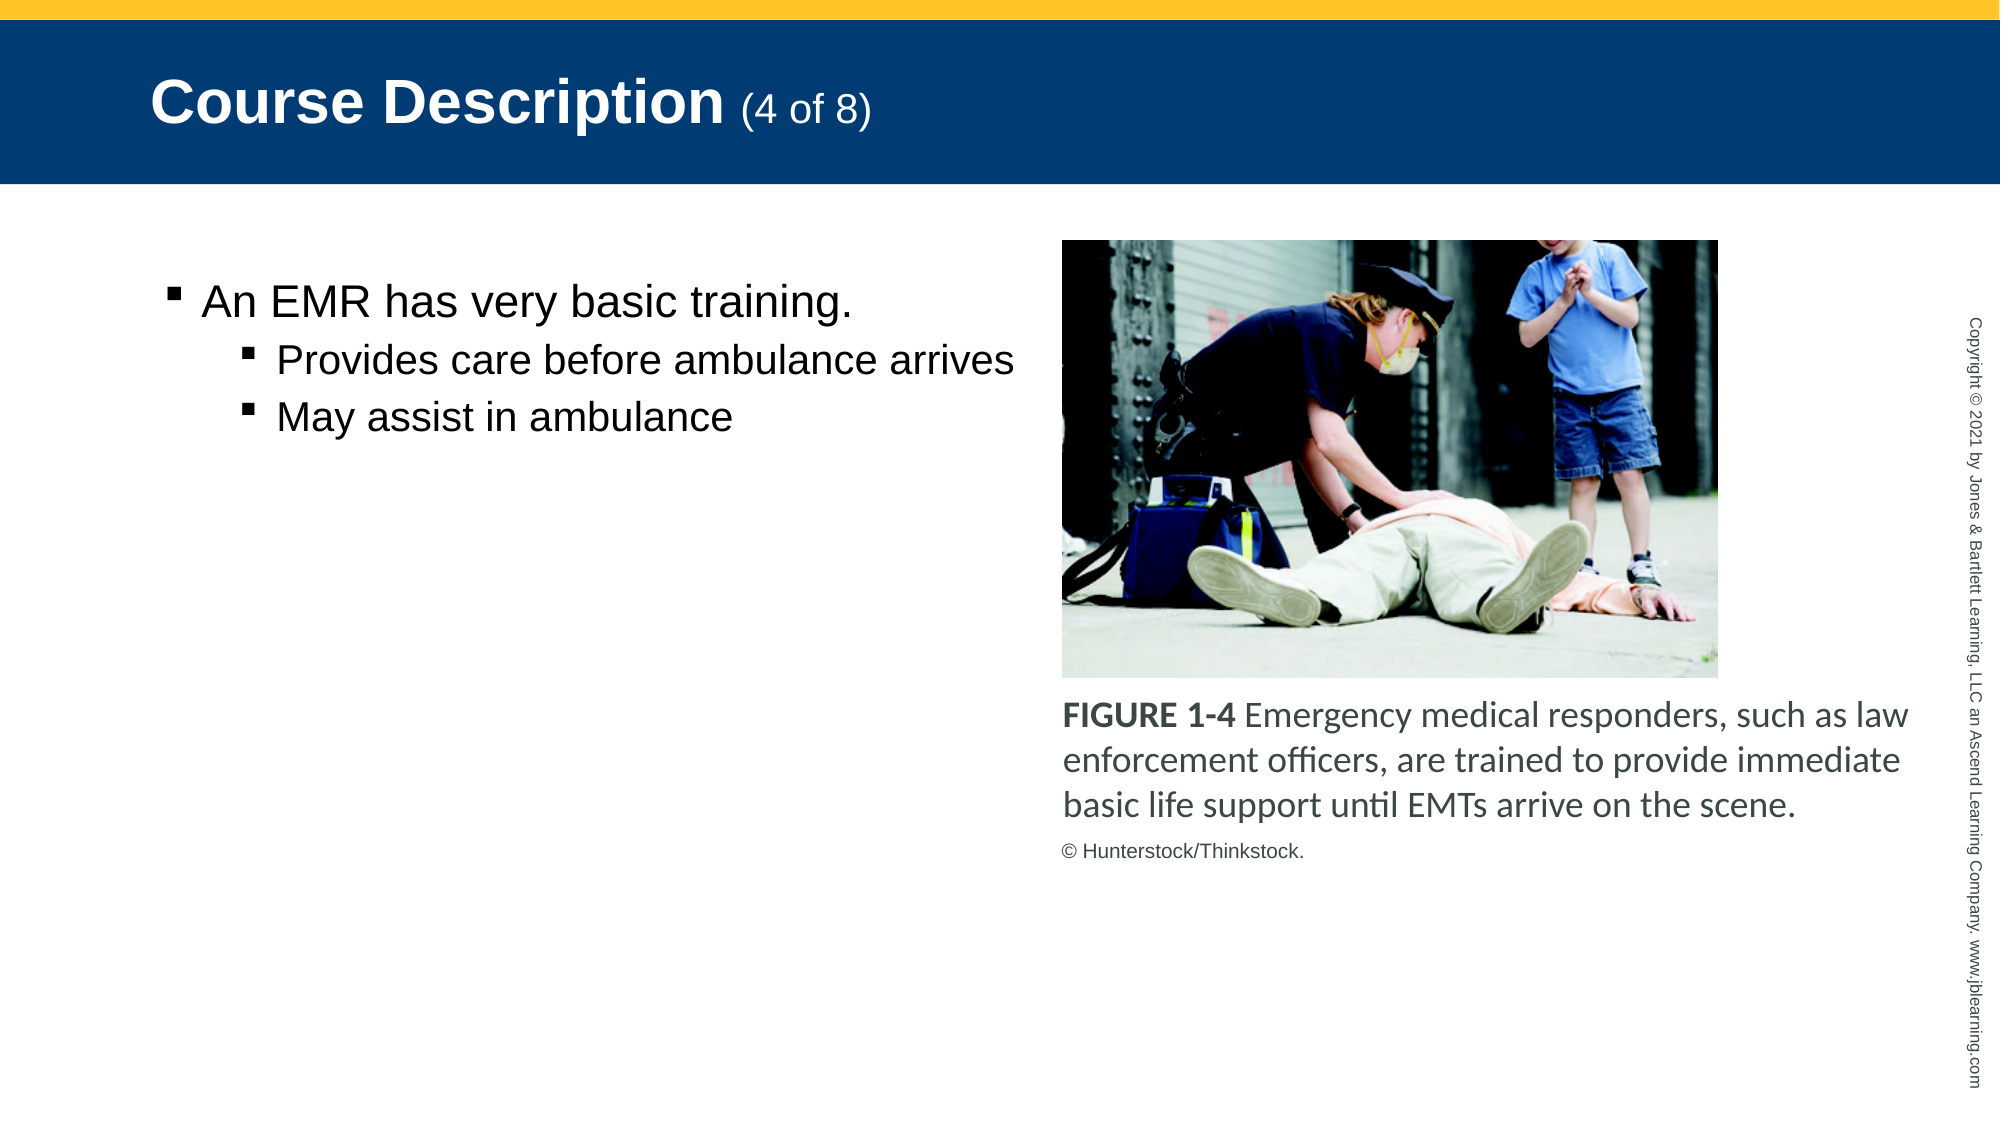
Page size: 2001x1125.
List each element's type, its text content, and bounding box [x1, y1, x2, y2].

title Course Description (4 of 8) [0, 19, 2000, 185]
text_box FIGURE 1-4 Emergency medical responders, such as law enforcement officers, are trained to provide immediate basic life support until EMTs arrive on the scene. [1048, 682, 1950, 833]
text_box © Hunterstock/Thinkstock. [1046, 830, 1320, 870]
picture [1062, 240, 1718, 678]
list An EMR has very basic training. Provides care before ambulance arrives May assist in ambulance [148, 241, 1066, 1030]
